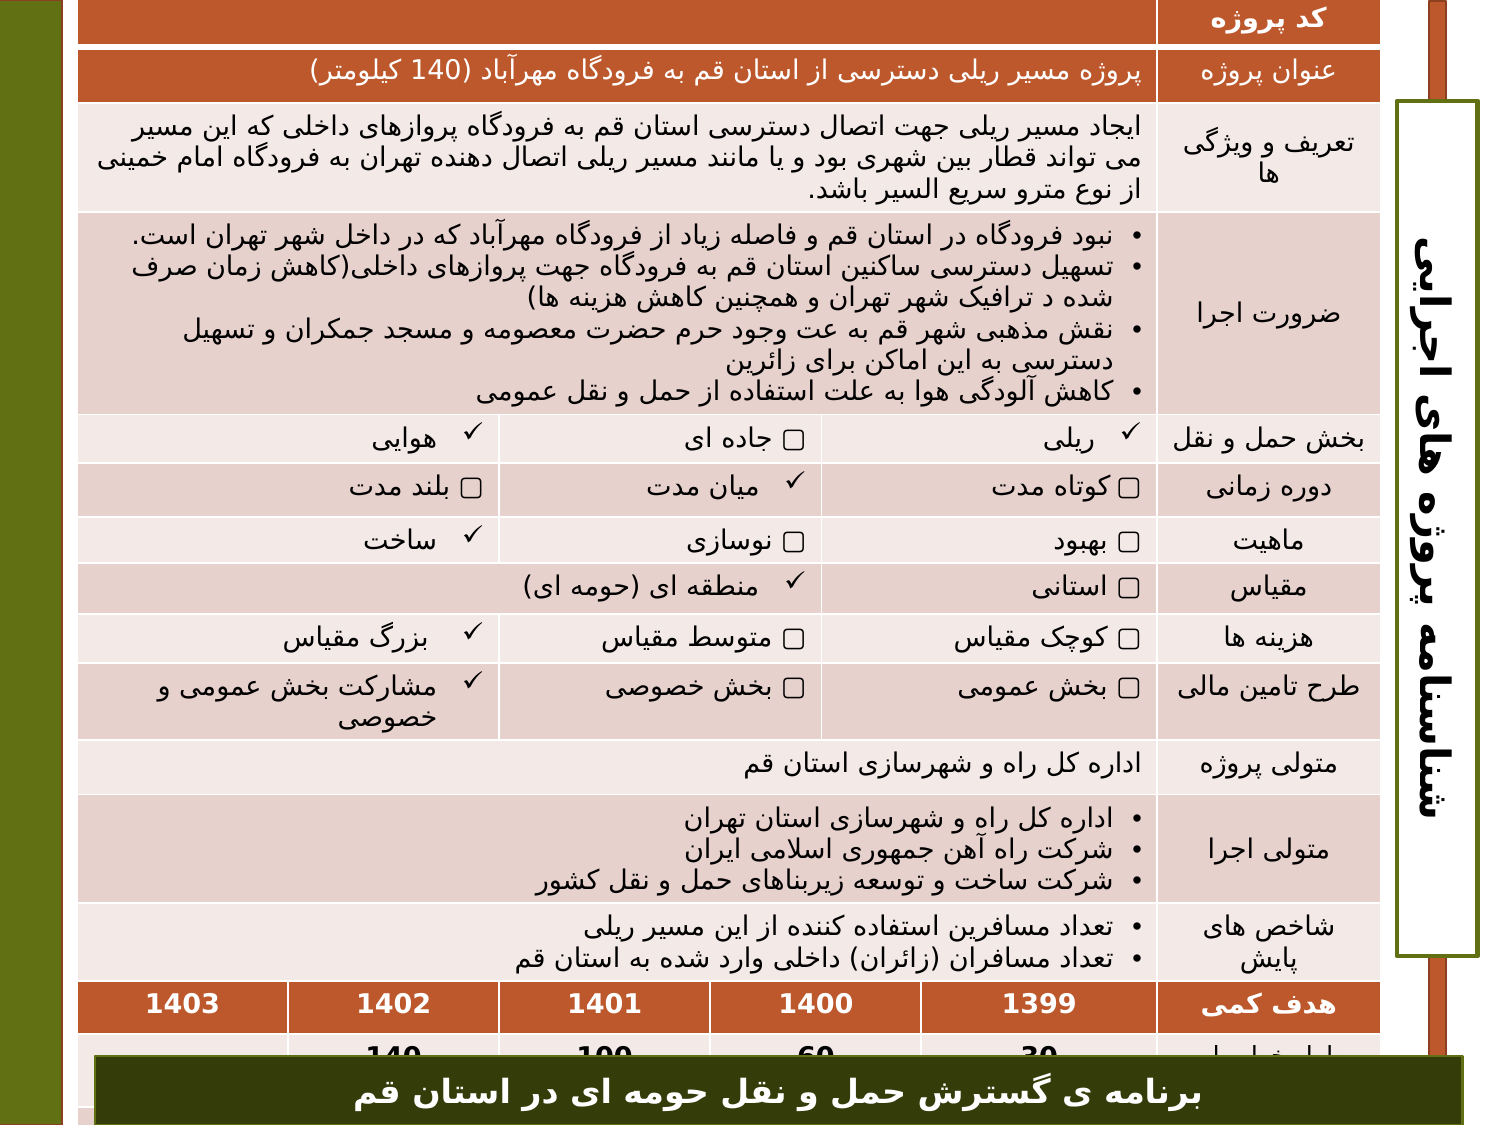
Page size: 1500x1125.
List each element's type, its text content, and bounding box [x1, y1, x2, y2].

text_box [0, 0, 63, 1125]
text_box شناسنامه پروژه های اجرایی [1396, 100, 1479, 957]
text_box [1428, 0, 1447, 100]
text_box برنامه ی گسترش حمل و نقل حومه ای در استان قم [94, 1055, 1464, 1125]
text_box [1428, 957, 1447, 1055]
